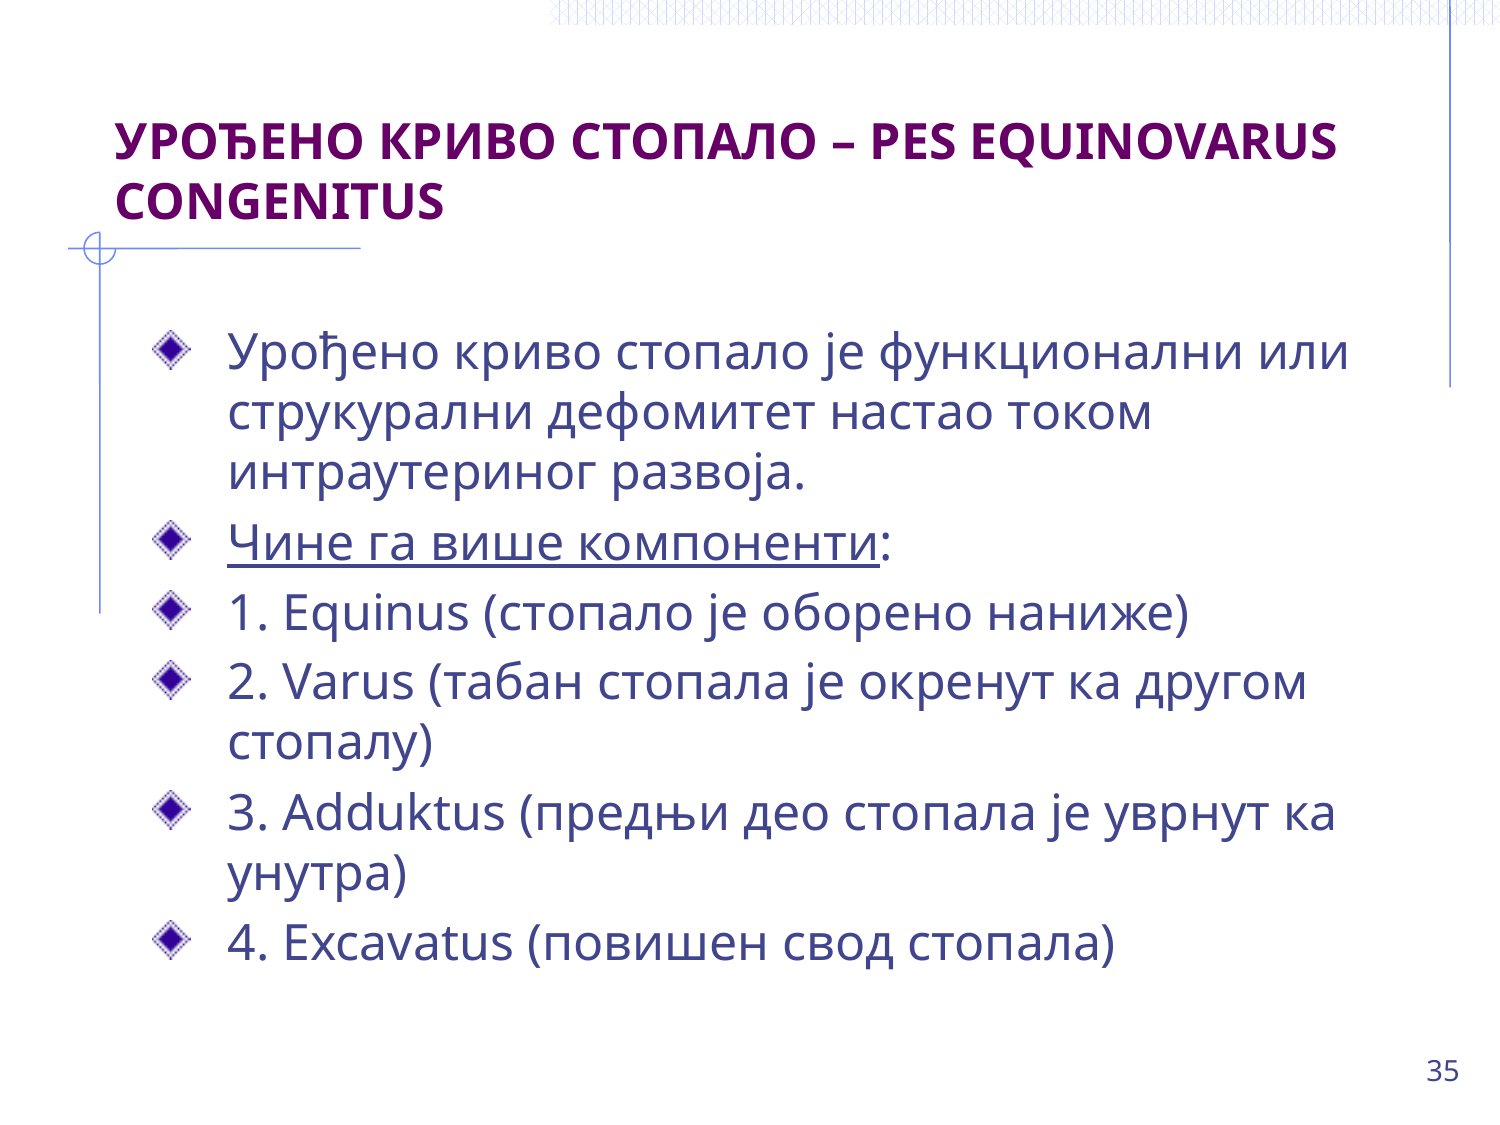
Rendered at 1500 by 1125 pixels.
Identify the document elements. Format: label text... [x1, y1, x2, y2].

picture [152, 330, 191, 370]
list Урођeно криво стопало је функционални или струкурални дефомитет настао током интраутериног развоја. Чине га више компоненти: 1. Equinus (стопало је оборено наниже) 2. Varus (табан стопала је окренут ка другом стопалу) 3. Adduktus (предњи део стопала је уврнут ка унутра) 4. Excavatus (повишен свод стопала) [137, 312, 1413, 988]
picture [152, 590, 191, 630]
picture [152, 790, 191, 830]
picture [152, 920, 191, 960]
picture [152, 660, 191, 700]
picture [152, 520, 191, 560]
slide_number 35 [1162, 1025, 1475, 1100]
title УРОЂЕНО КРИВО СТОПАЛО – PES EQUINOVARUS CONGENITUS [99, 49, 1376, 238]
